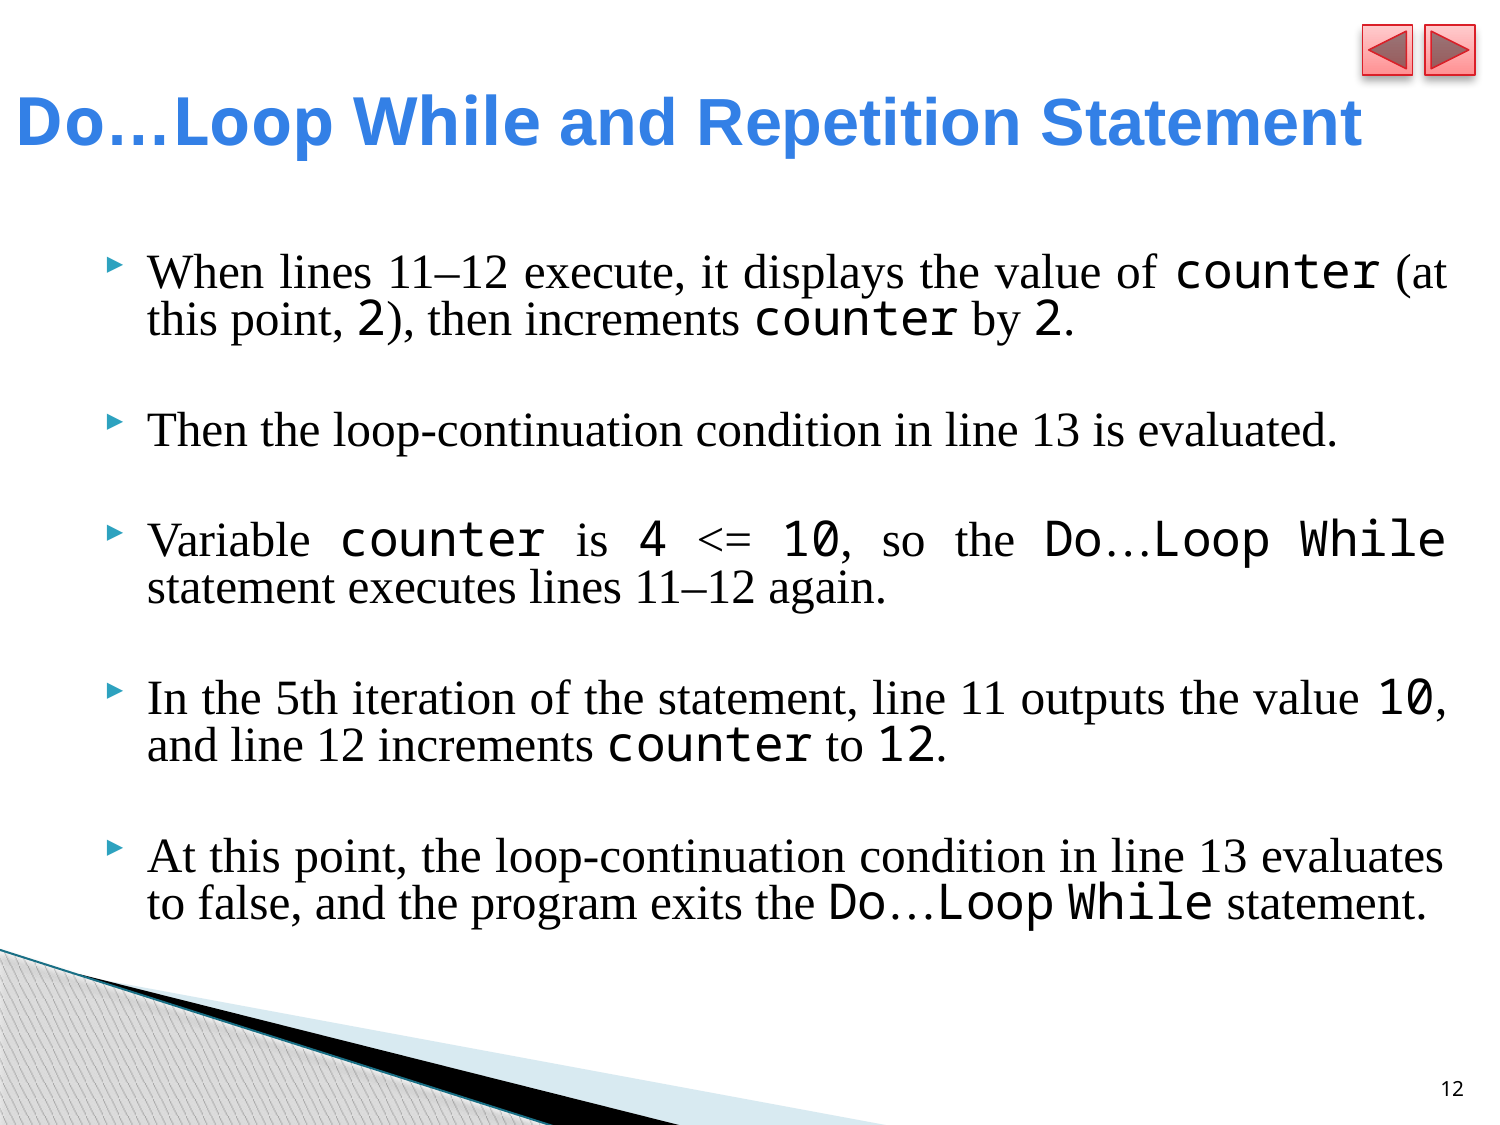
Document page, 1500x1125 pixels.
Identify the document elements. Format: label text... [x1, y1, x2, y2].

title Do…Loop While and Repetition Statement [0, 24, 1500, 213]
list When lines 11–12 execute, it displays the value of counter (at this point, 2), then increments counter by 2. Then the loop-continuation condition in line 13 is evaluated. Variable counter is 4 <= 10, so the Do…Loop While statement executes lines 11–12 again. In the 5th iteration of the statement, line 11 outputs the value 10, and line 12 increments counter to 12. At this point, the loop-continuation condition in line 13 evaluates to false, and the program exits the Do…Loop While statement. [74, 242, 1463, 986]
slide_number 12 [1418, 1051, 1479, 1112]
